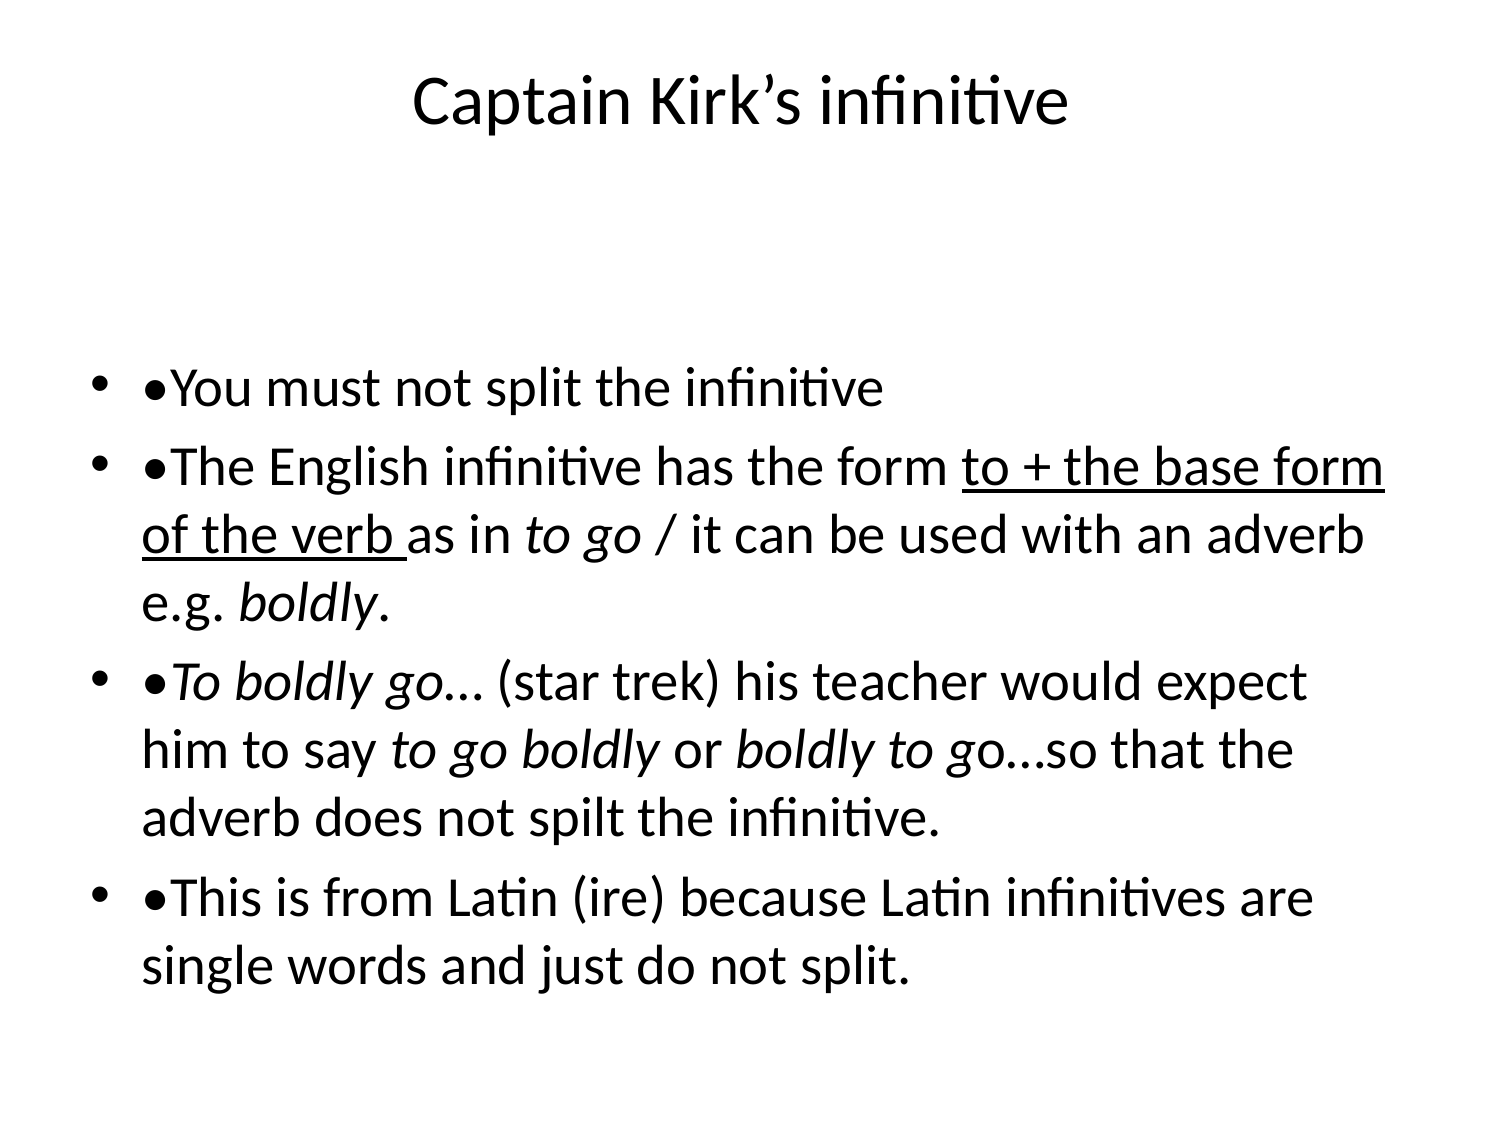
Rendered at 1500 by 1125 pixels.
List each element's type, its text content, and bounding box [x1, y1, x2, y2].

list •You must not split the infinitive •The English infinitive has the form to + the base form of the verb as in to go / it can be used with an adverb e.g. boldly. •To boldly go… (star trek) his teacher would expect him to say to go boldly or boldly to go…so that the adverb does not spilt the infinitive. •This is from Latin (ire) because Latin infinitives are single words and just do not split. [75, 262, 1425, 1005]
title Captain Kirk’s infinitive [75, 45, 1425, 233]
